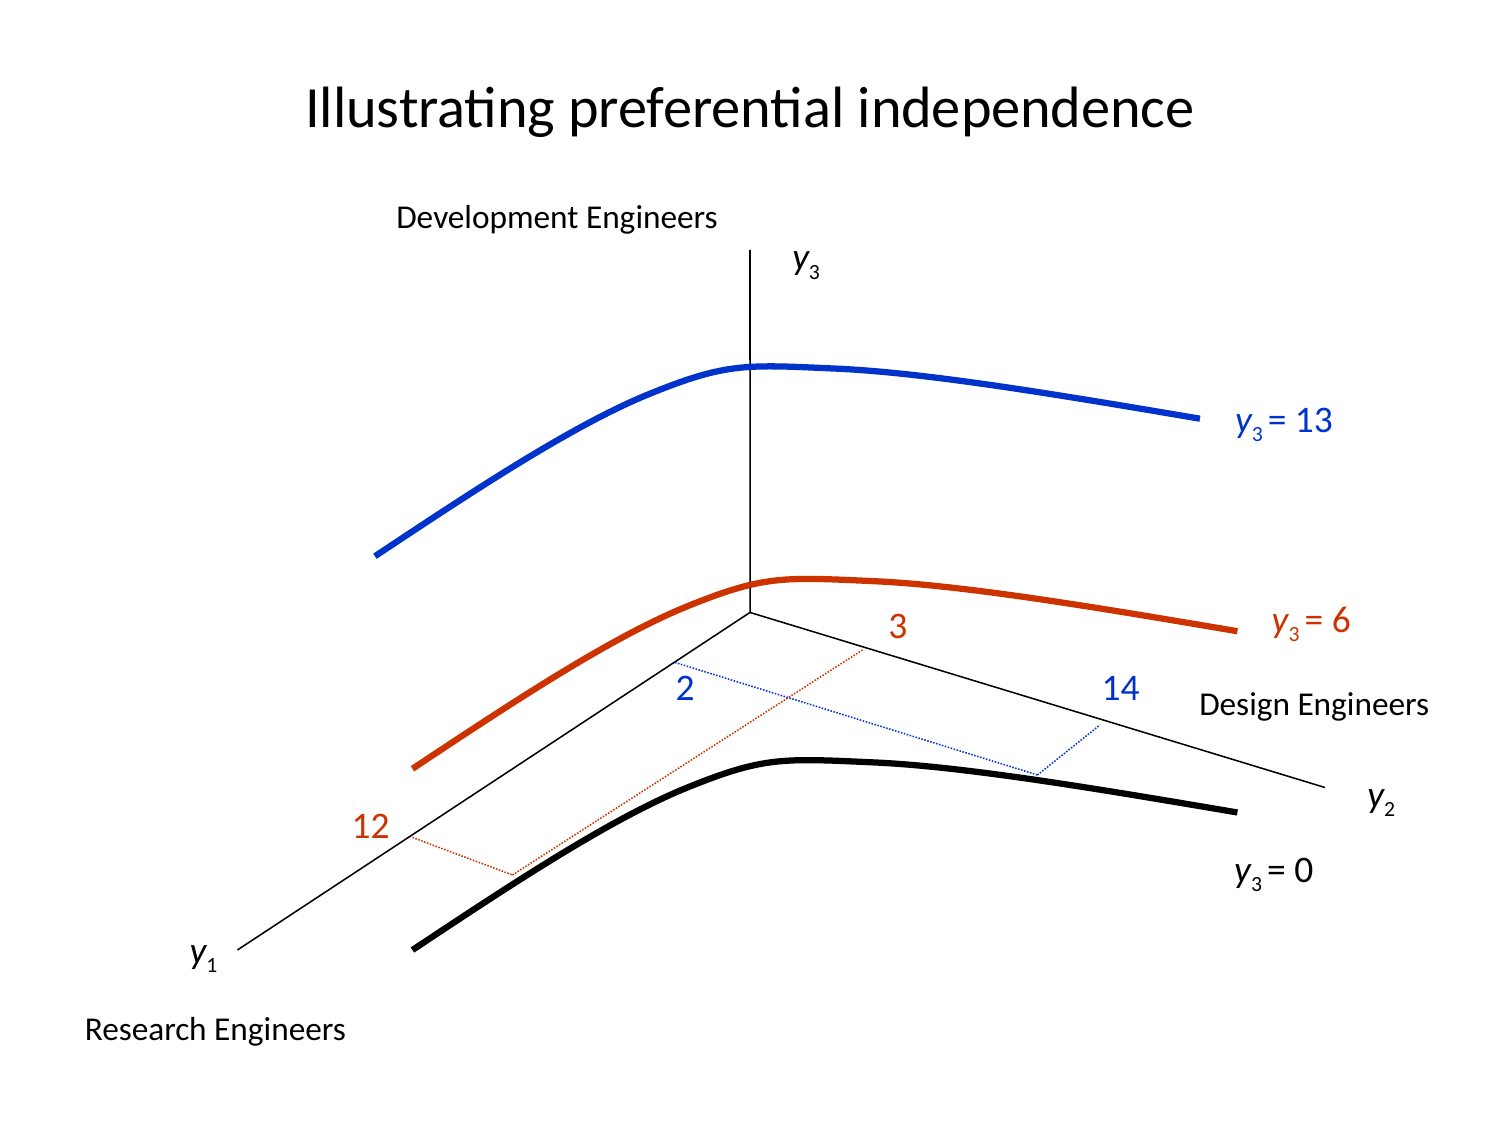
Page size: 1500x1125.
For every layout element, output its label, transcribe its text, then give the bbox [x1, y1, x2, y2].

text_box Development Engineers [381, 187, 733, 243]
title Illustrating preferential independence [75, 45, 1425, 163]
text_box [374, 366, 1200, 557]
text_box [412, 760, 1238, 951]
text_box y3 = 0 [1219, 837, 1329, 904]
text_box [412, 578, 1238, 769]
text_box y3 [777, 224, 835, 291]
text_box Research Engineers [70, 999, 362, 1055]
text_box 12 [336, 793, 405, 854]
text_box y3 = 6 [1256, 587, 1366, 654]
text_box y1 [174, 918, 233, 985]
text_box y2 [1352, 762, 1411, 829]
text_box 14 [1086, 655, 1155, 716]
text_box 3 [873, 593, 923, 654]
text_box y3 = 13 [1220, 387, 1349, 454]
text_box Design Engineers [1184, 674, 1445, 730]
text_box 2 [660, 655, 710, 716]
